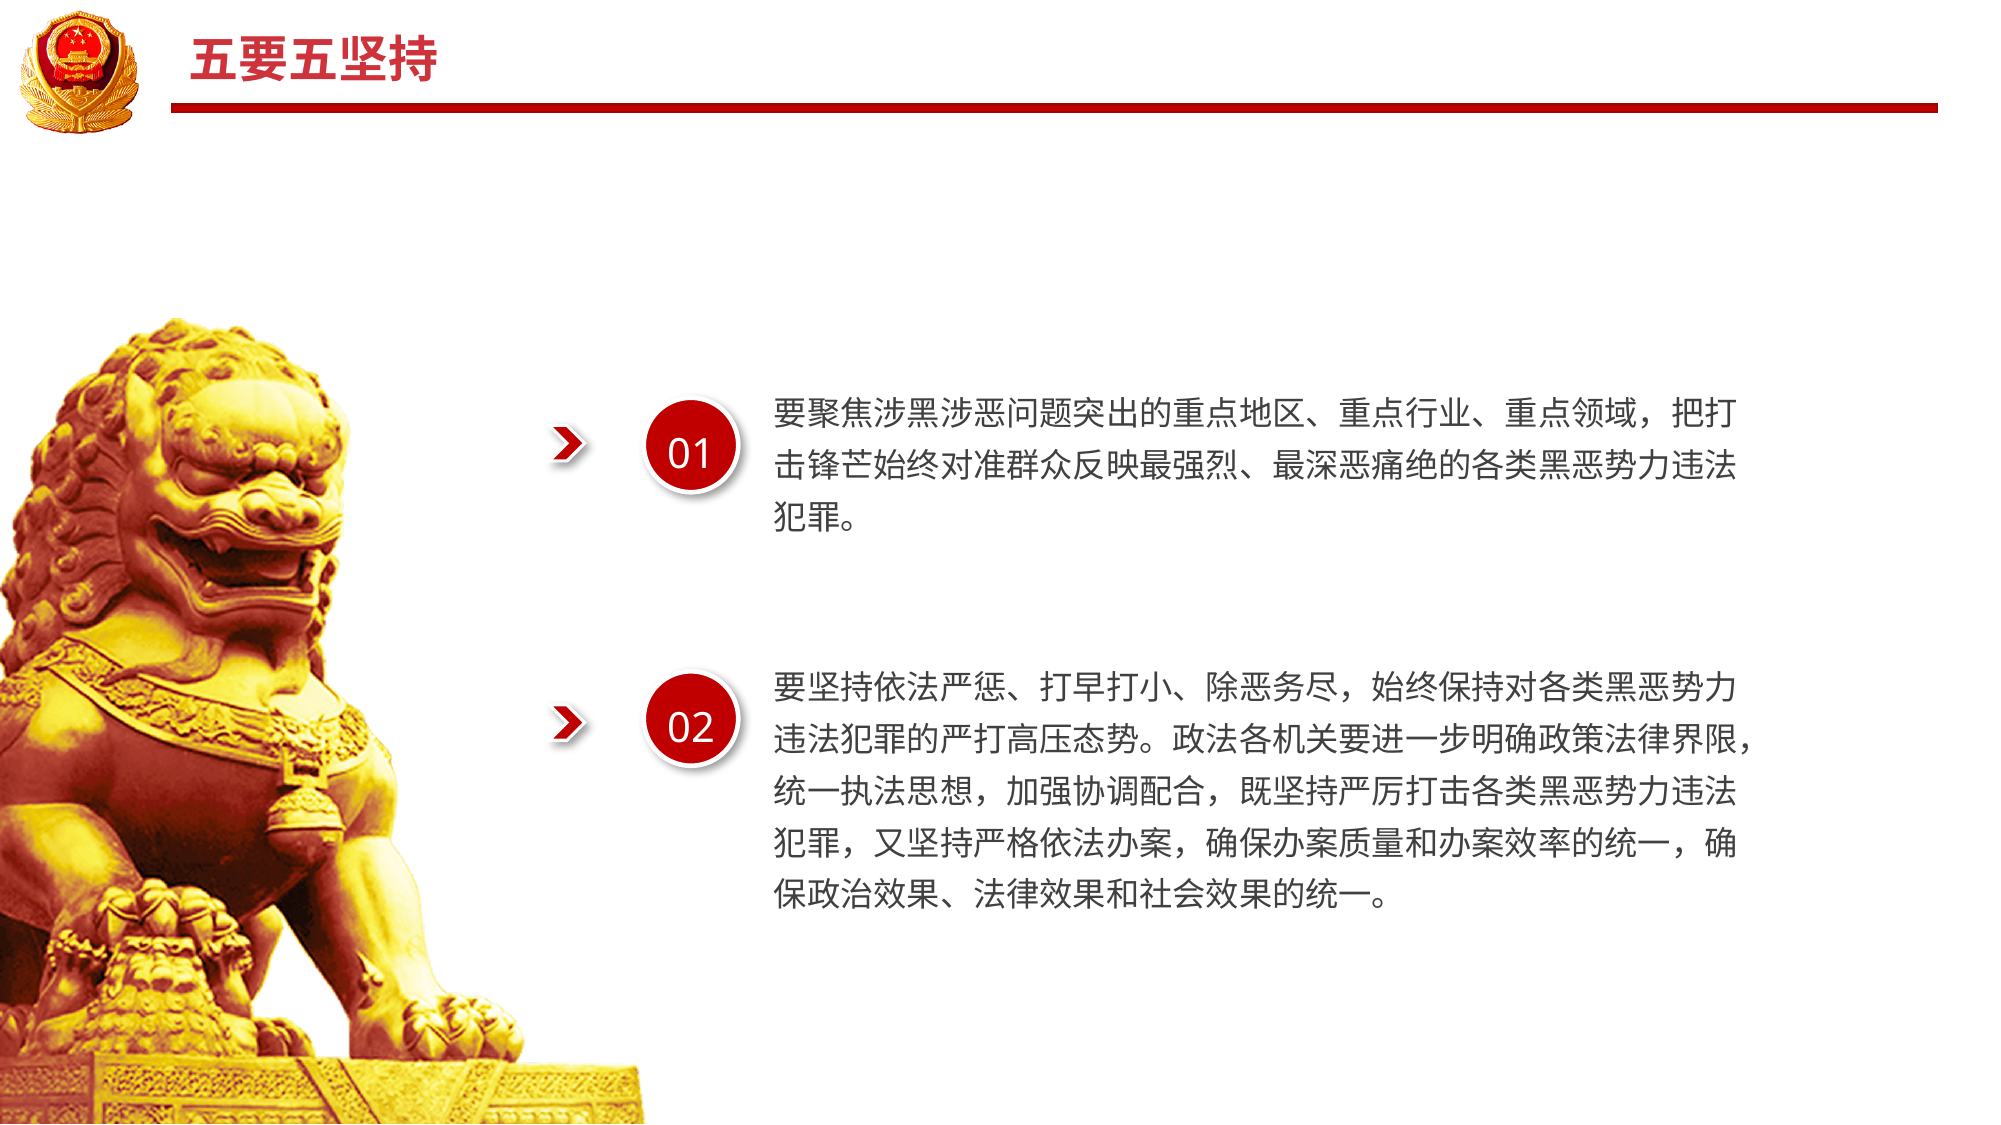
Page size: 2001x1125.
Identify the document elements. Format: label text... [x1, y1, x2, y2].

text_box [648, 394, 771, 493]
picture [0, 318, 648, 1124]
text_box 要聚焦涉黑涉恶问题突出的重点地区、重点行业、重点领域，把打击锋芒始终对准群众反映最强烈、最深恶痛绝的各类黑恶势力违法犯罪。 [759, 373, 1760, 544]
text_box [648, 668, 771, 766]
text_box 要坚持依法严惩、打早打小、除恶务尽，始终保持对各类黑恶势力违法犯罪的严打高压态势。政法各机关要进一步明确政策法律界限，统一执法思想，加强协调配合，既坚持严厉打击各类黑恶势力违法犯罪，又坚持严格依法办案，确保办案质量和办案效率的统一，确保政治效果、法律效果和社会效果的统一。 [759, 646, 1760, 921]
text_box 五要五坚持 [173, 19, 453, 95]
picture [19, 10, 139, 134]
text_box [171, 103, 1938, 113]
